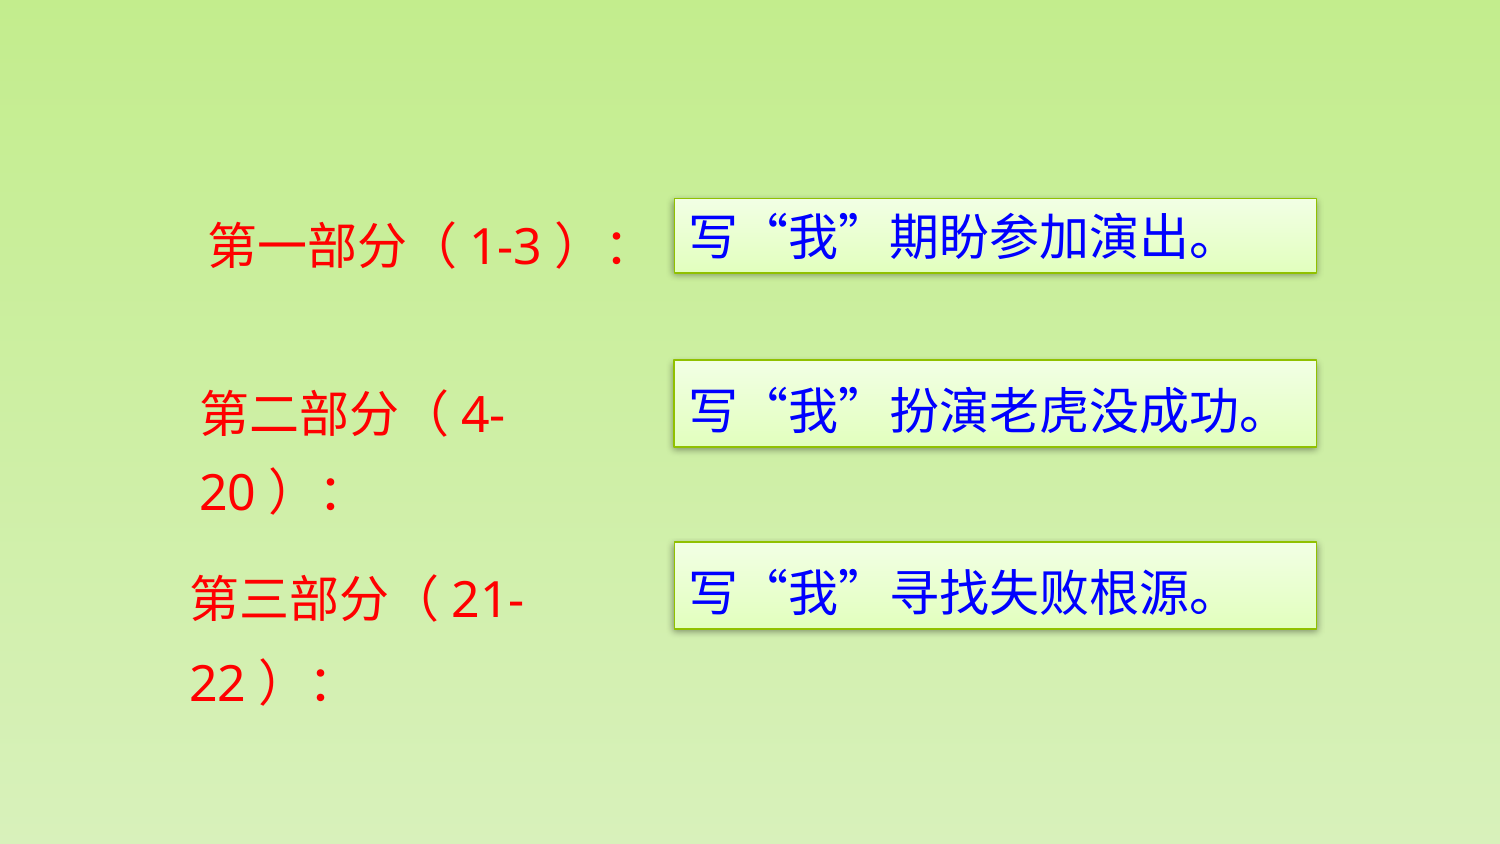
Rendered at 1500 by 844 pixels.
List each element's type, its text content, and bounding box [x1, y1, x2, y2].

text_box 第一部分（1-3）： [192, 189, 623, 282]
text_box 写“我”扮演老虎没成功。 [673, 359, 1317, 448]
text_box 第二部分（4-20）： [184, 357, 631, 528]
text_box 第三部分（21-22）： [174, 535, 657, 719]
text_box 写“我”寻找失败根源。 [674, 541, 1317, 630]
text_box 写“我”期盼参加演出。 [674, 198, 1317, 274]
